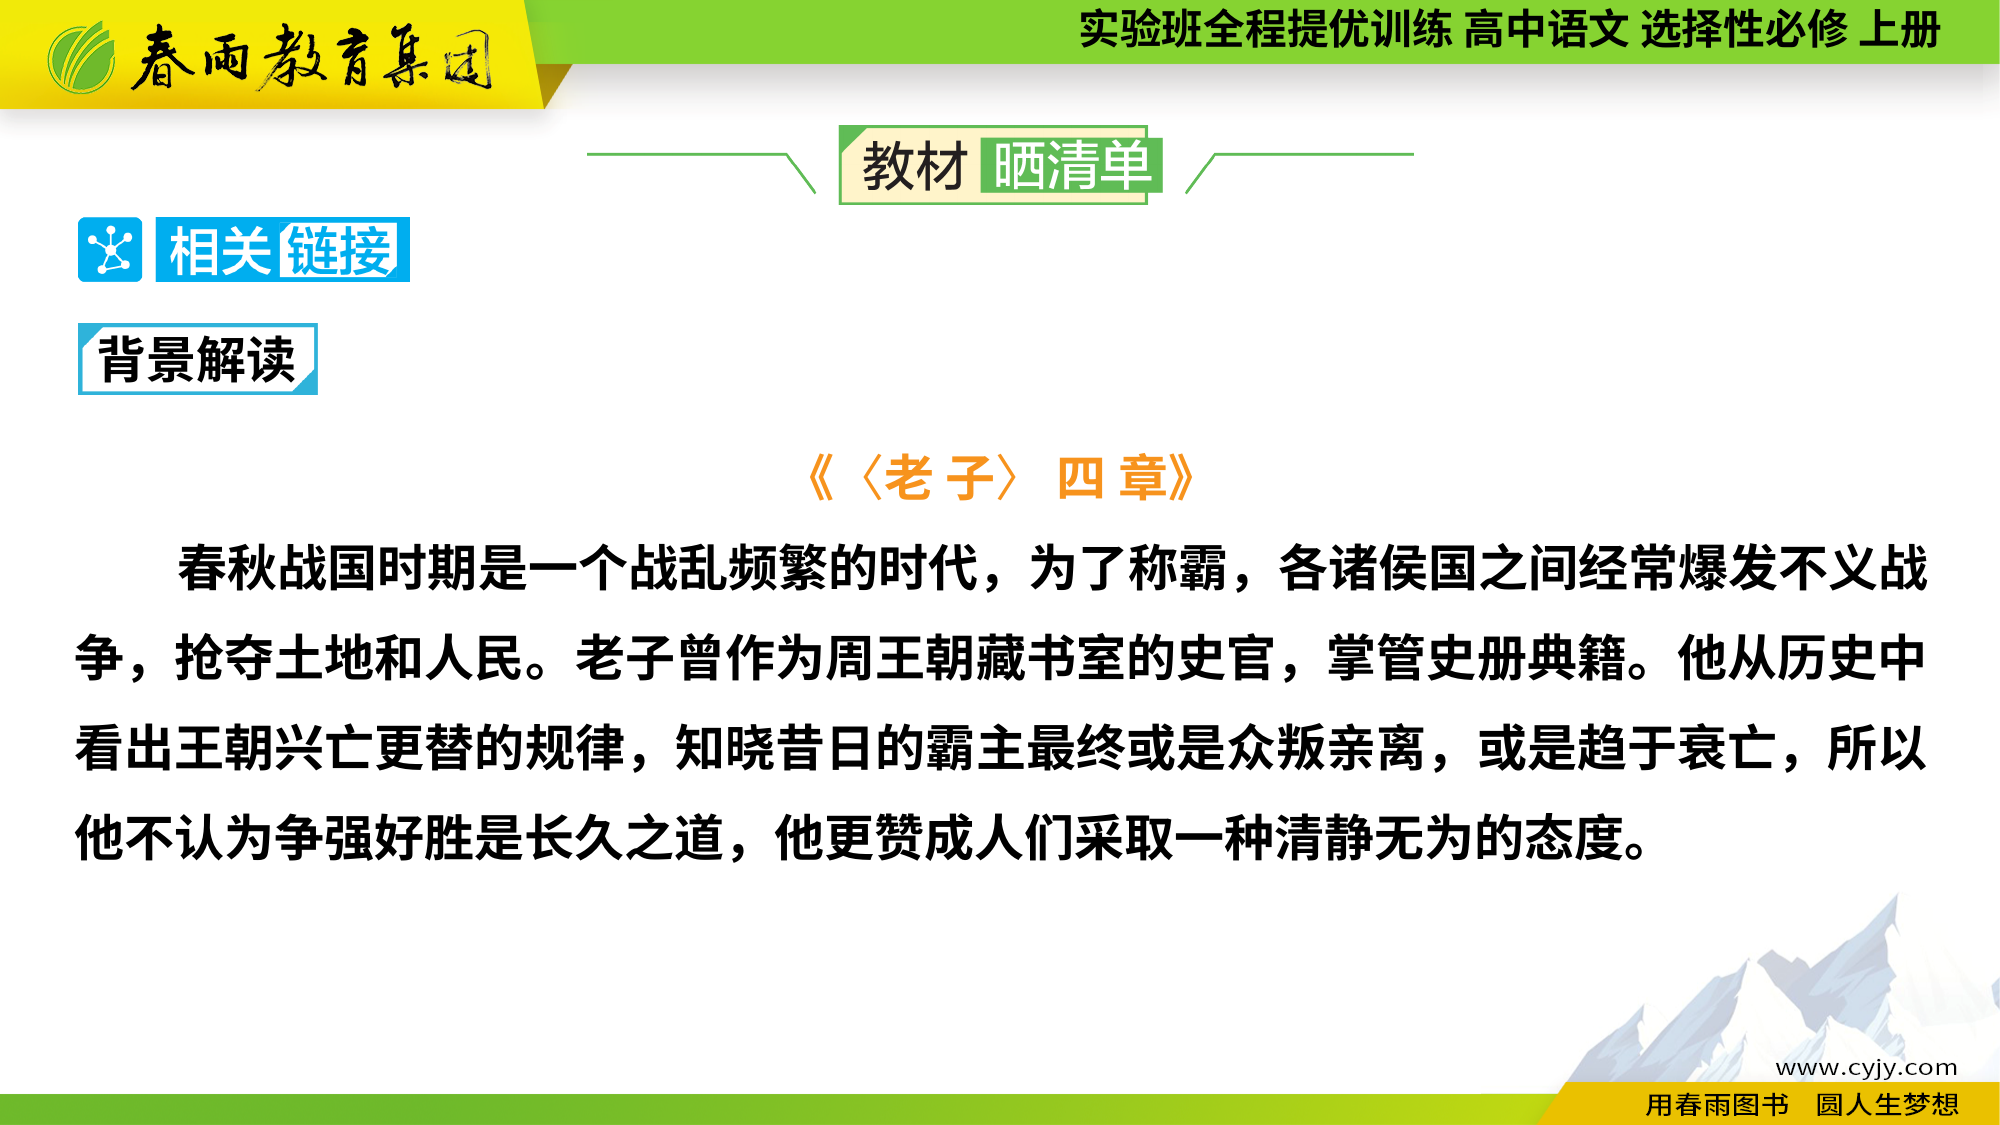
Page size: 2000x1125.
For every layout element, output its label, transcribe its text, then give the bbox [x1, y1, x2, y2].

picture [0, 0, 2000, 1125]
list 《〈老 子〉 四 章》 春秋战国时期是一个战乱频繁的时代，为了称霸，各诸侯国之间经常爆发不义战争，抢夺土地和人民。老子曾作为周王朝藏书室的史官，掌管史册典籍。他从历史中看出王朝兴亡更替的规律，知晓昔日的霸主最终或是众叛亲离，或是趋于衰亡，所以他不认为争强好胜是长久之道，他更赞成人们采取一种清静无为的态度。 [59, 408, 1944, 867]
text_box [78, 320, 319, 397]
